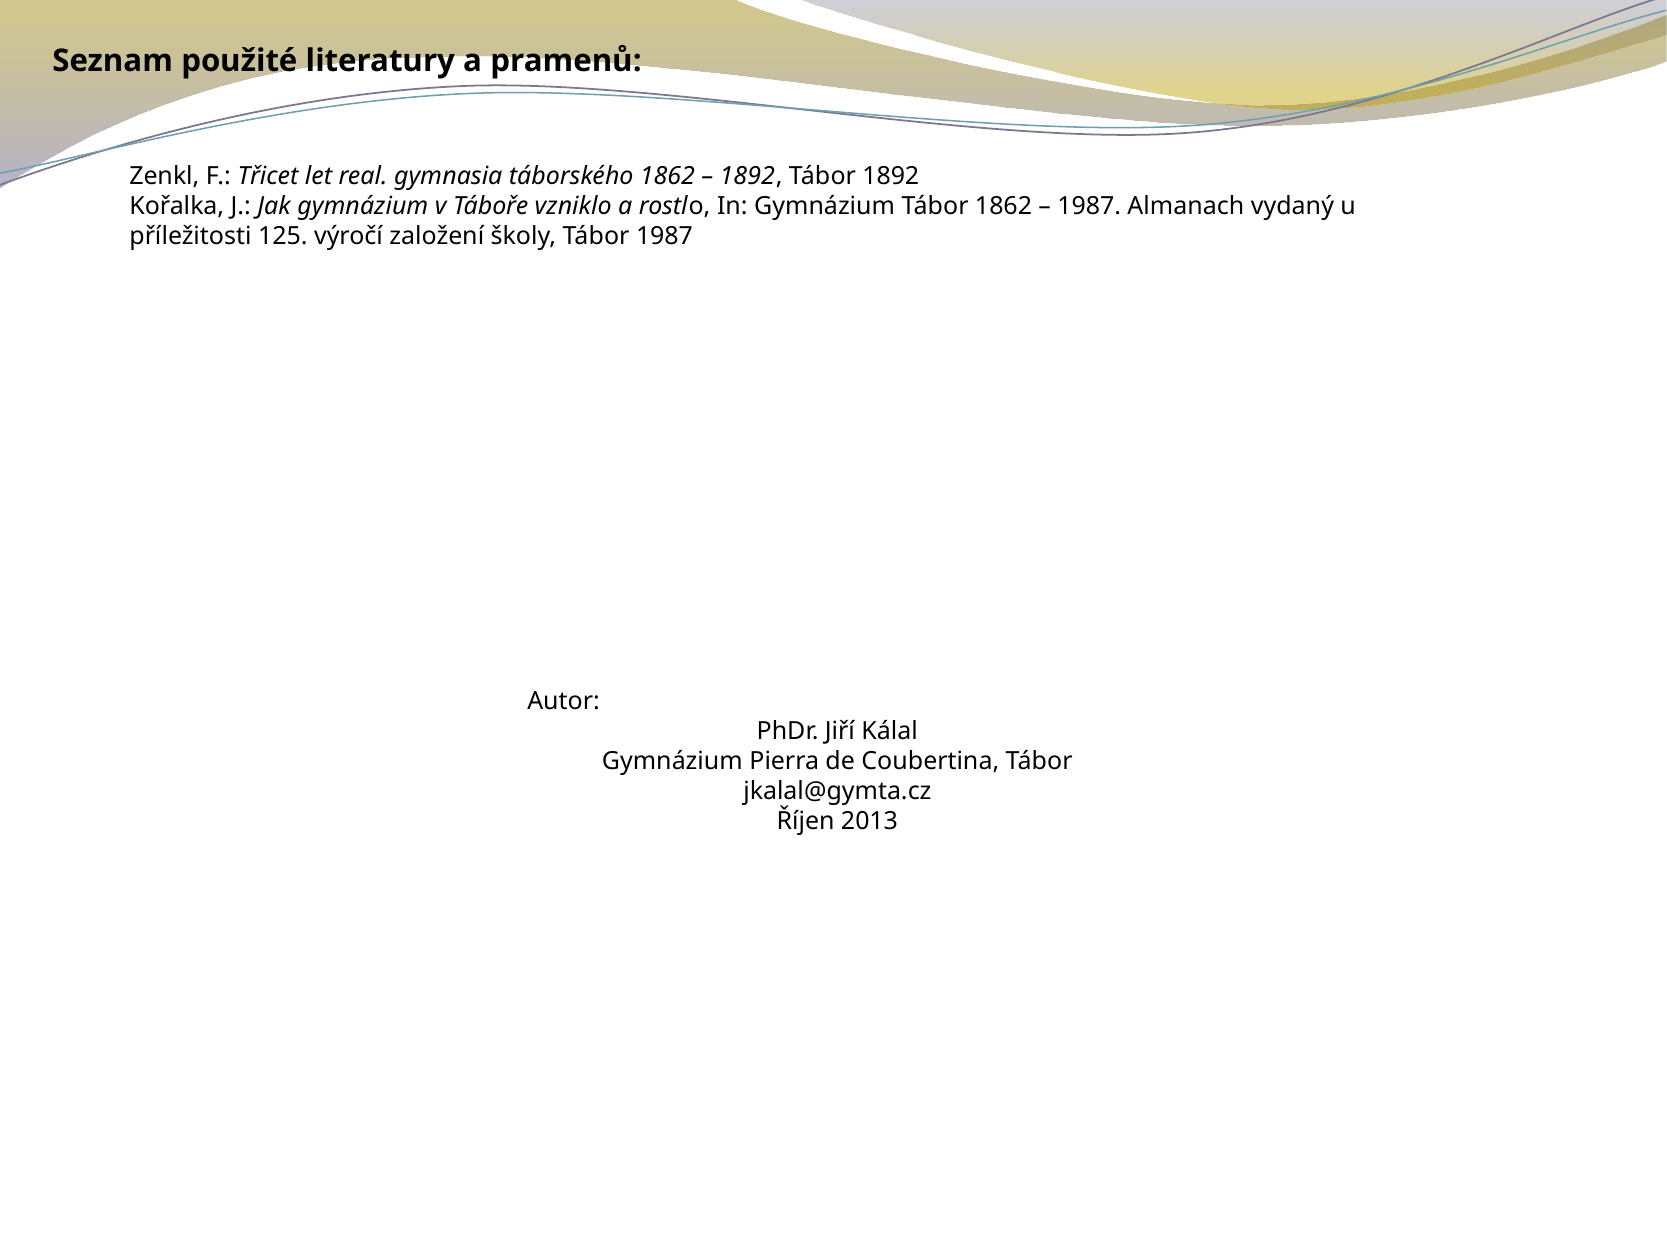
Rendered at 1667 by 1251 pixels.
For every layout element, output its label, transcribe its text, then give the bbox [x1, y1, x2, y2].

text_box Seznam použité literatury a pramenů: [37, 33, 846, 86]
text_box Autor: PhDr. Jiří Kálal Gymnázium Pierra de Coubertina, Tábor jkalal@gymta.cz Říjen 2013 [512, 677, 1163, 842]
text_box Zenkl, F.: Třicet let real. gymnasia táborského 1862 – 1892, Tábor 1892 Kořalka, J.: Jak gymnázium v Táboře vzniklo a rostlo, In: Gymnázium Tábor 1862 – 1987. Almanach vydaný u příležitosti 125. výročí založení školy, Tábor 1987 [114, 152, 1495, 287]
